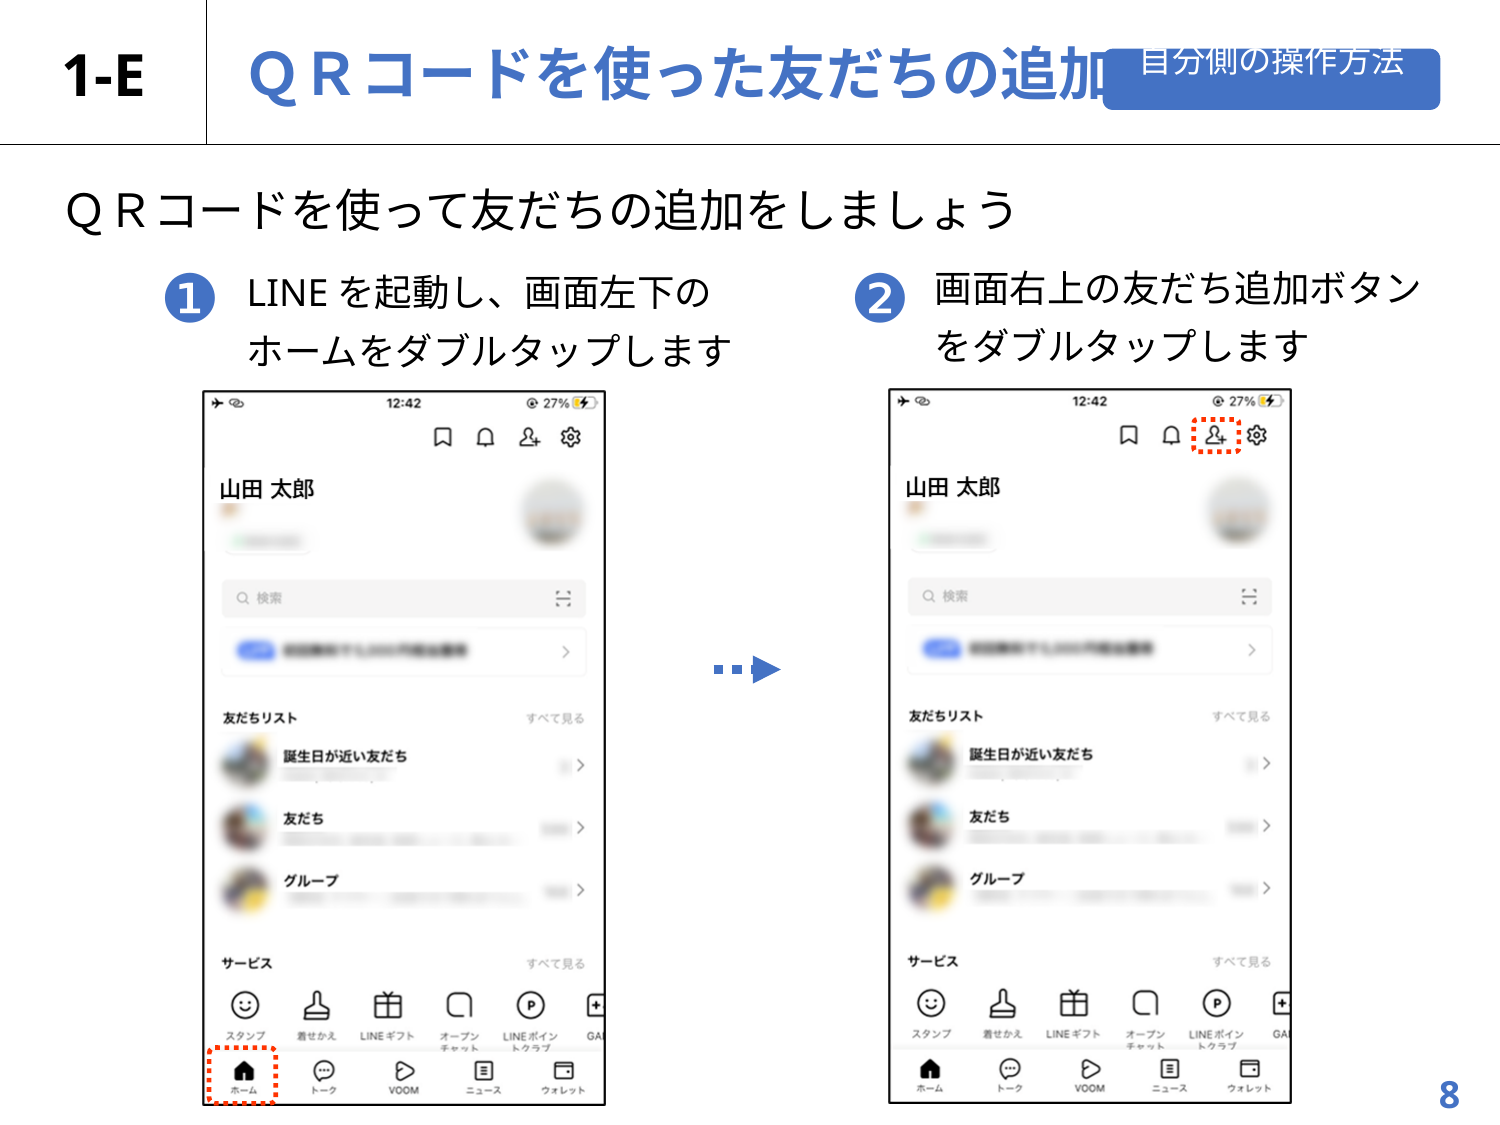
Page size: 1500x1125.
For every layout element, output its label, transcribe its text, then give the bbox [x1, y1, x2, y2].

text_box 1-E [0, 0, 207, 147]
text_box 自分側の操作方法 [1102, 48, 1441, 110]
title ＱＲコードを使った友だちの追加 [228, 36, 1472, 116]
text_box ❶ [145, 274, 223, 343]
text_box ❷ [835, 274, 919, 343]
picture [202, 390, 606, 1106]
text_box LINEを起動し、画面左下の ホームをダブルタップします [231, 274, 820, 381]
picture [888, 388, 1292, 1104]
text_box ＱＲコードを使って友だちの追加をしましょう [46, 180, 1422, 274]
text_box 画面右上の友だち追加ボタンをダブルタップします [919, 243, 1444, 376]
text_box 8 [1399, 1063, 1500, 1123]
